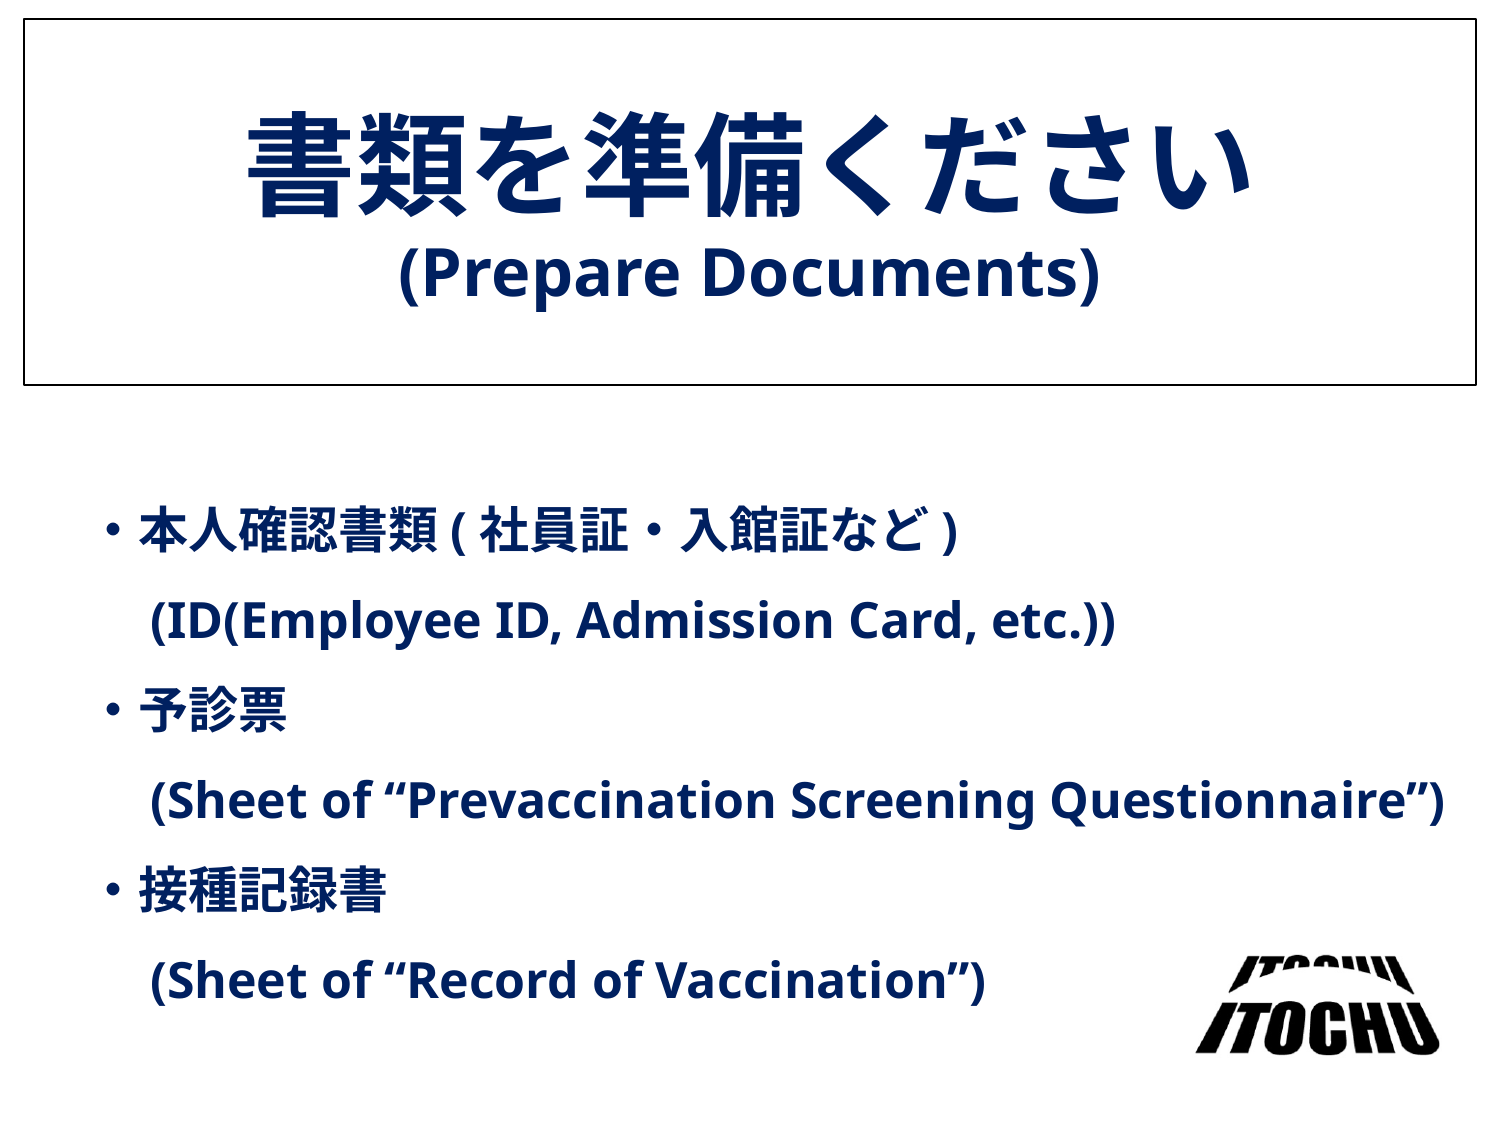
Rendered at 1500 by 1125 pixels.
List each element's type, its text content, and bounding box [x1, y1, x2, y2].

text_box ・本人確認書類(社員証・入館証など) (ID(Employee ID, Admission Card, etc.)) ・予診票 (Sheet of “Prevaccination Screening Questionnaire”) ・接種記録書 (Sheet of “Record of Vaccination”) [21, 407, 1479, 1070]
text_box 書類を準備ください (Prepare Documents) [21, 17, 1479, 387]
picture [1186, 940, 1450, 1068]
